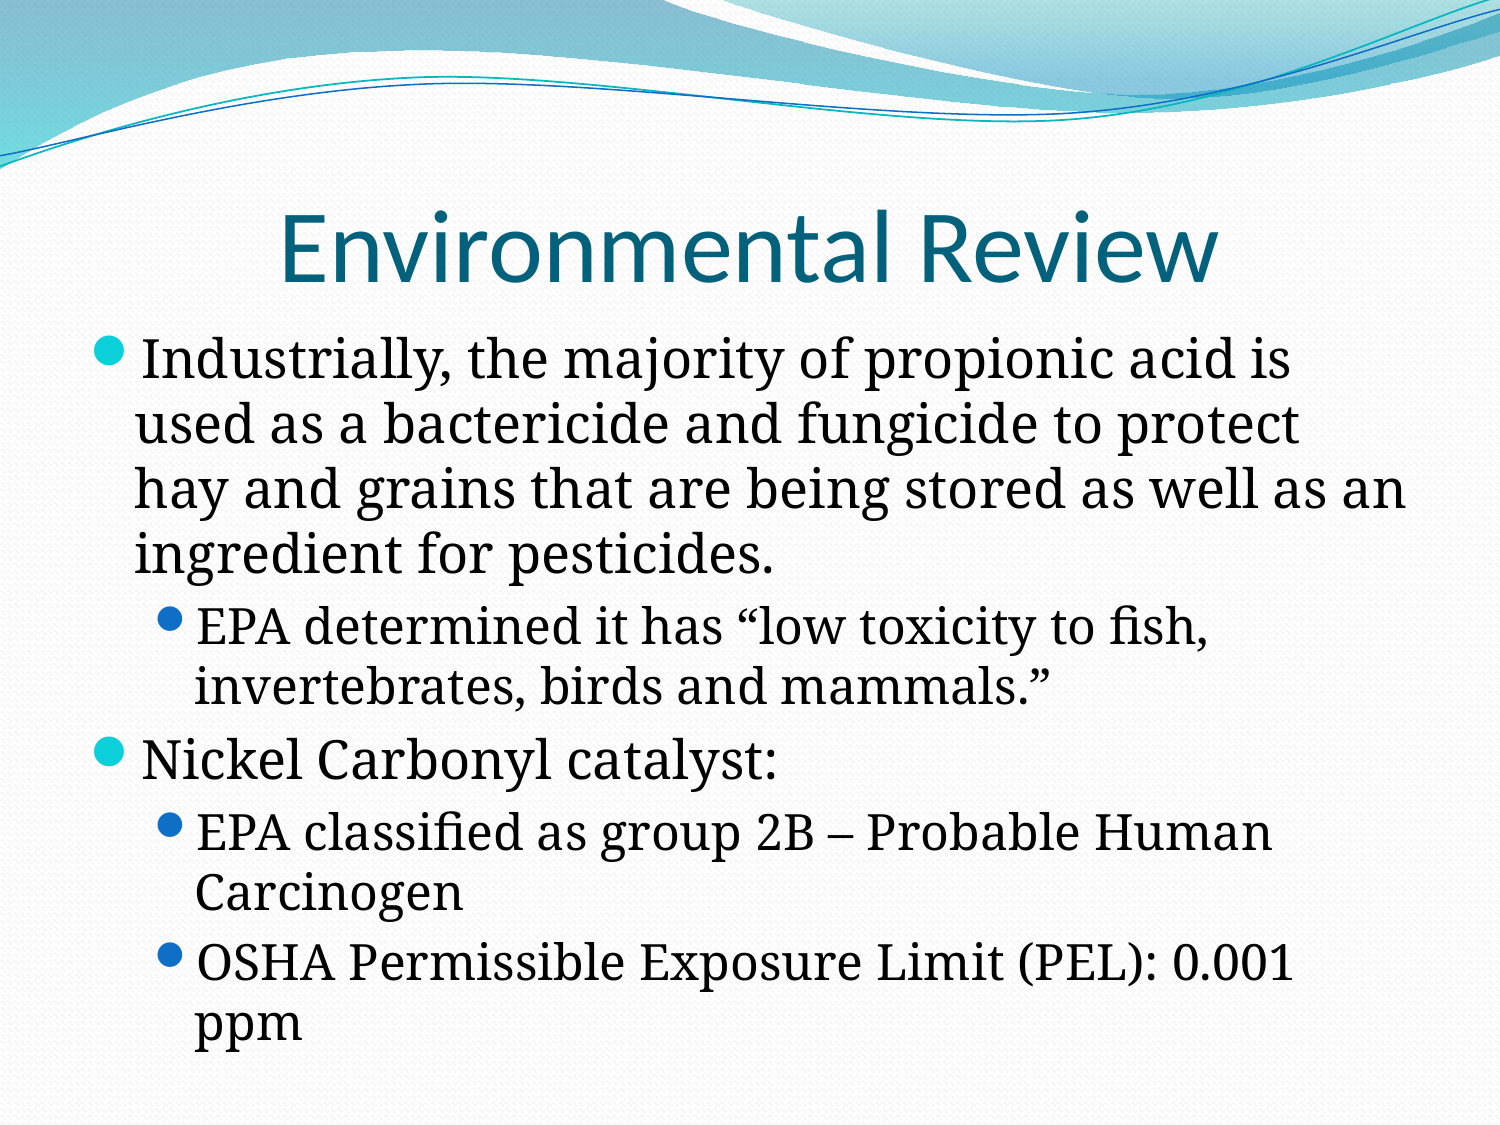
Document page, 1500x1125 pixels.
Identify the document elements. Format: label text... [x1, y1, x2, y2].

list Industrially, the majority of propionic acid is used as a bactericide and fungicide to protect hay and grains that are being stored as well as an ingredient for pesticides. EPA determined it has “low toxicity to fish, invertebrates, birds and mammals.” Nickel Carbonyl catalyst: EPA classified as group 2B – Probable Human Carcinogen OSHA Permissible Exposure Limit (PEL): 0.001 ppm [75, 317, 1425, 1038]
title Environmental Review [75, 115, 1425, 303]
